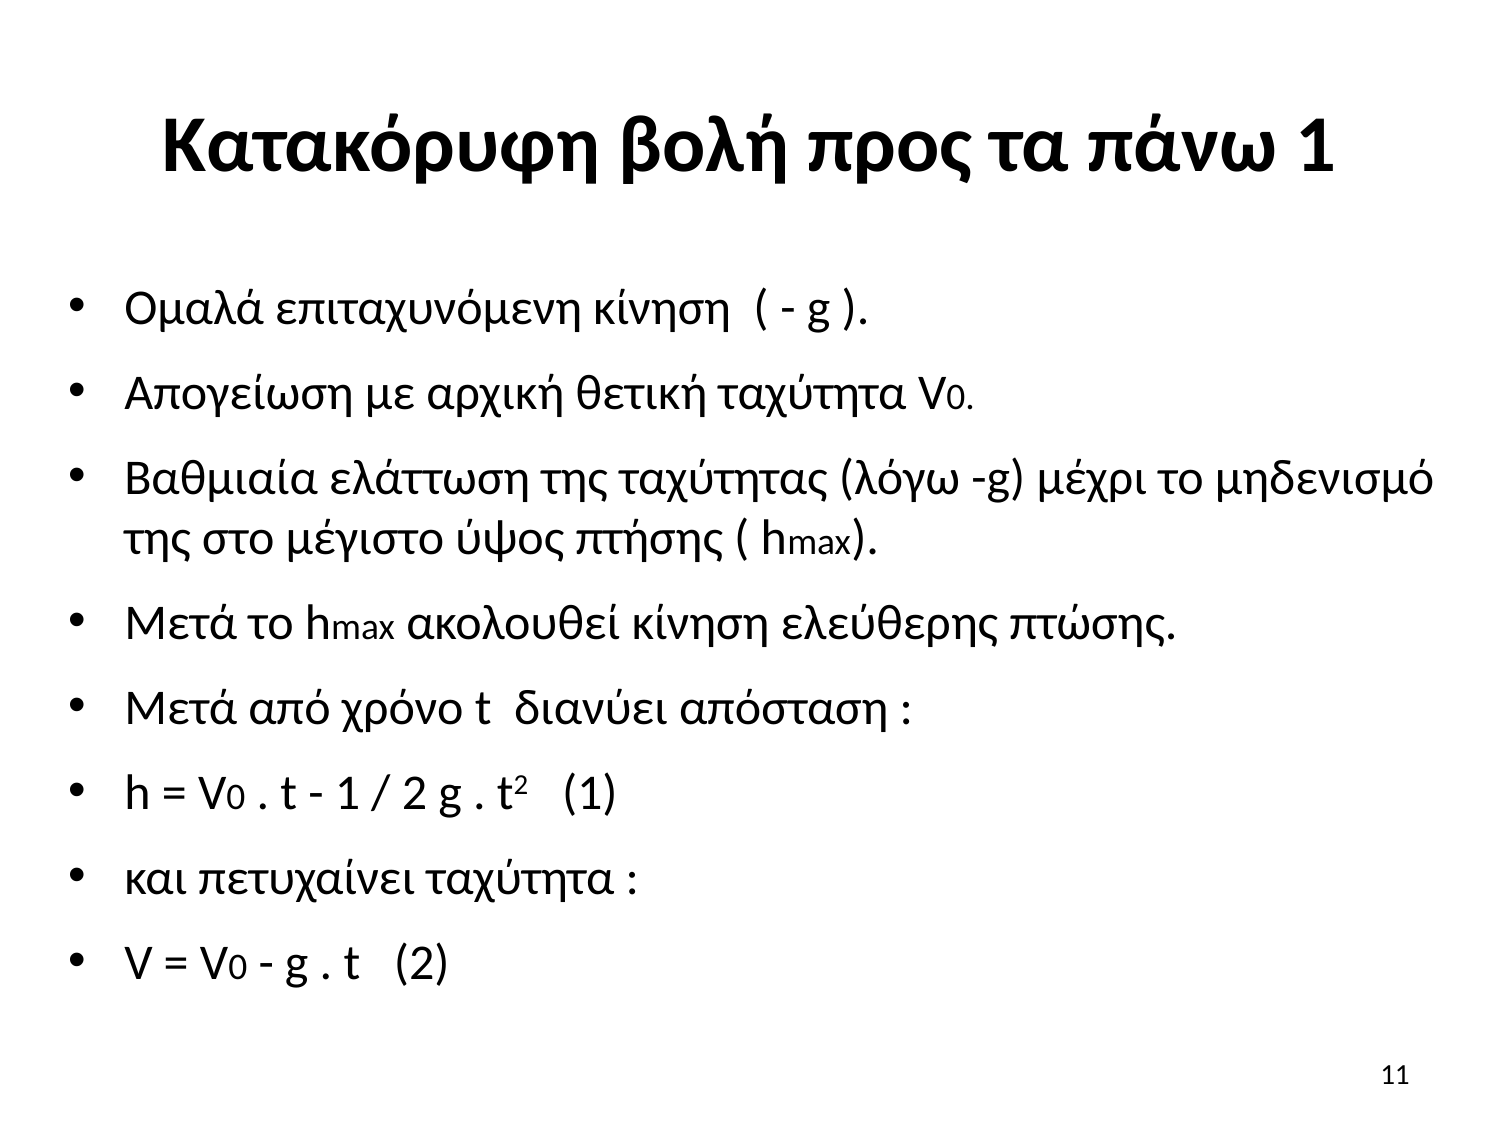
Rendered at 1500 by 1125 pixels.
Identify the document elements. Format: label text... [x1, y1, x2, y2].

title Κατακόρυφη βολή προς τα πάνω 1 [75, 45, 1425, 233]
list Ομαλά επιταχυνόμενη κίνηση ( - g ). Απογείωση με αρχική θετική ταχύτητα V0. Βαθμιαία ελάττωση της ταχύτητας (λόγω -g) μέχρι το μηδενισμό της στο μέγιστο ύψος πτήσης ( hmax). Μετά το hmax ακολουθεί κίνηση ελεύθερης πτώσης. Μετά από χρόνο t διανύει απόσταση : h = V0 . t - 1 / 2 g . t2 (1) και πετυχαίνει ταχύτητα : V = V0 - g . t (2) [53, 267, 1459, 1083]
slide_number 11 [1074, 1042, 1425, 1103]
